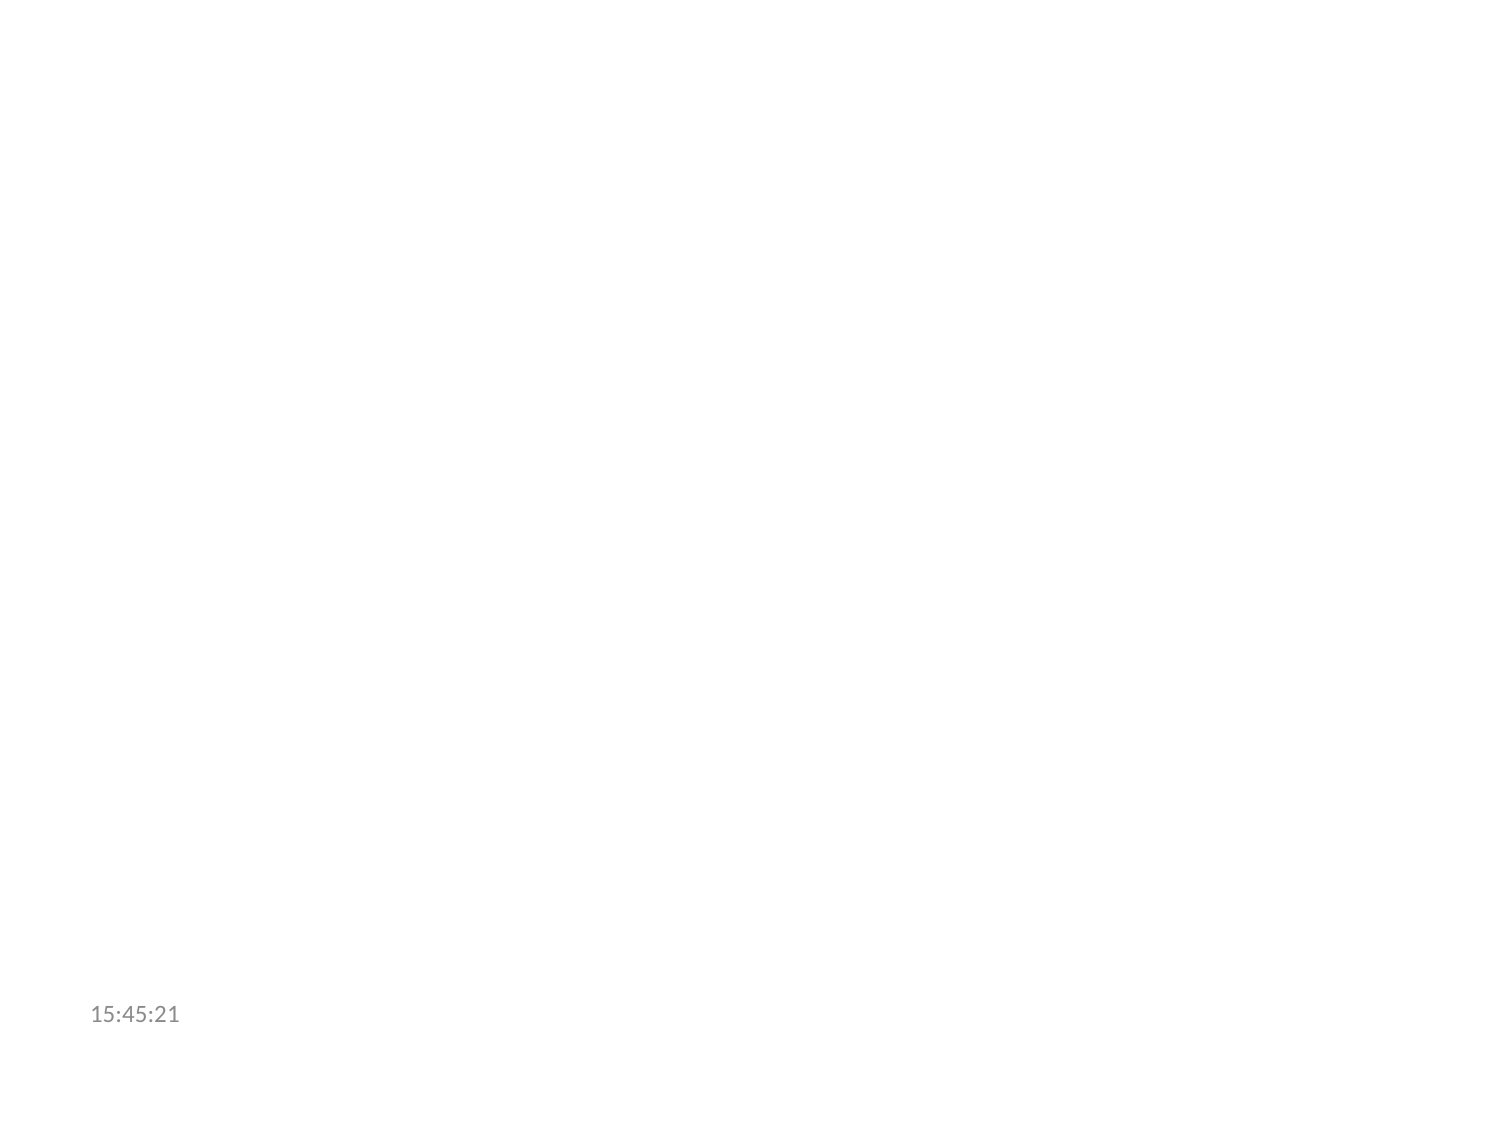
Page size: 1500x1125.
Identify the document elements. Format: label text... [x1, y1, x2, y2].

text_box 15:35:09 [75, 982, 425, 1043]
